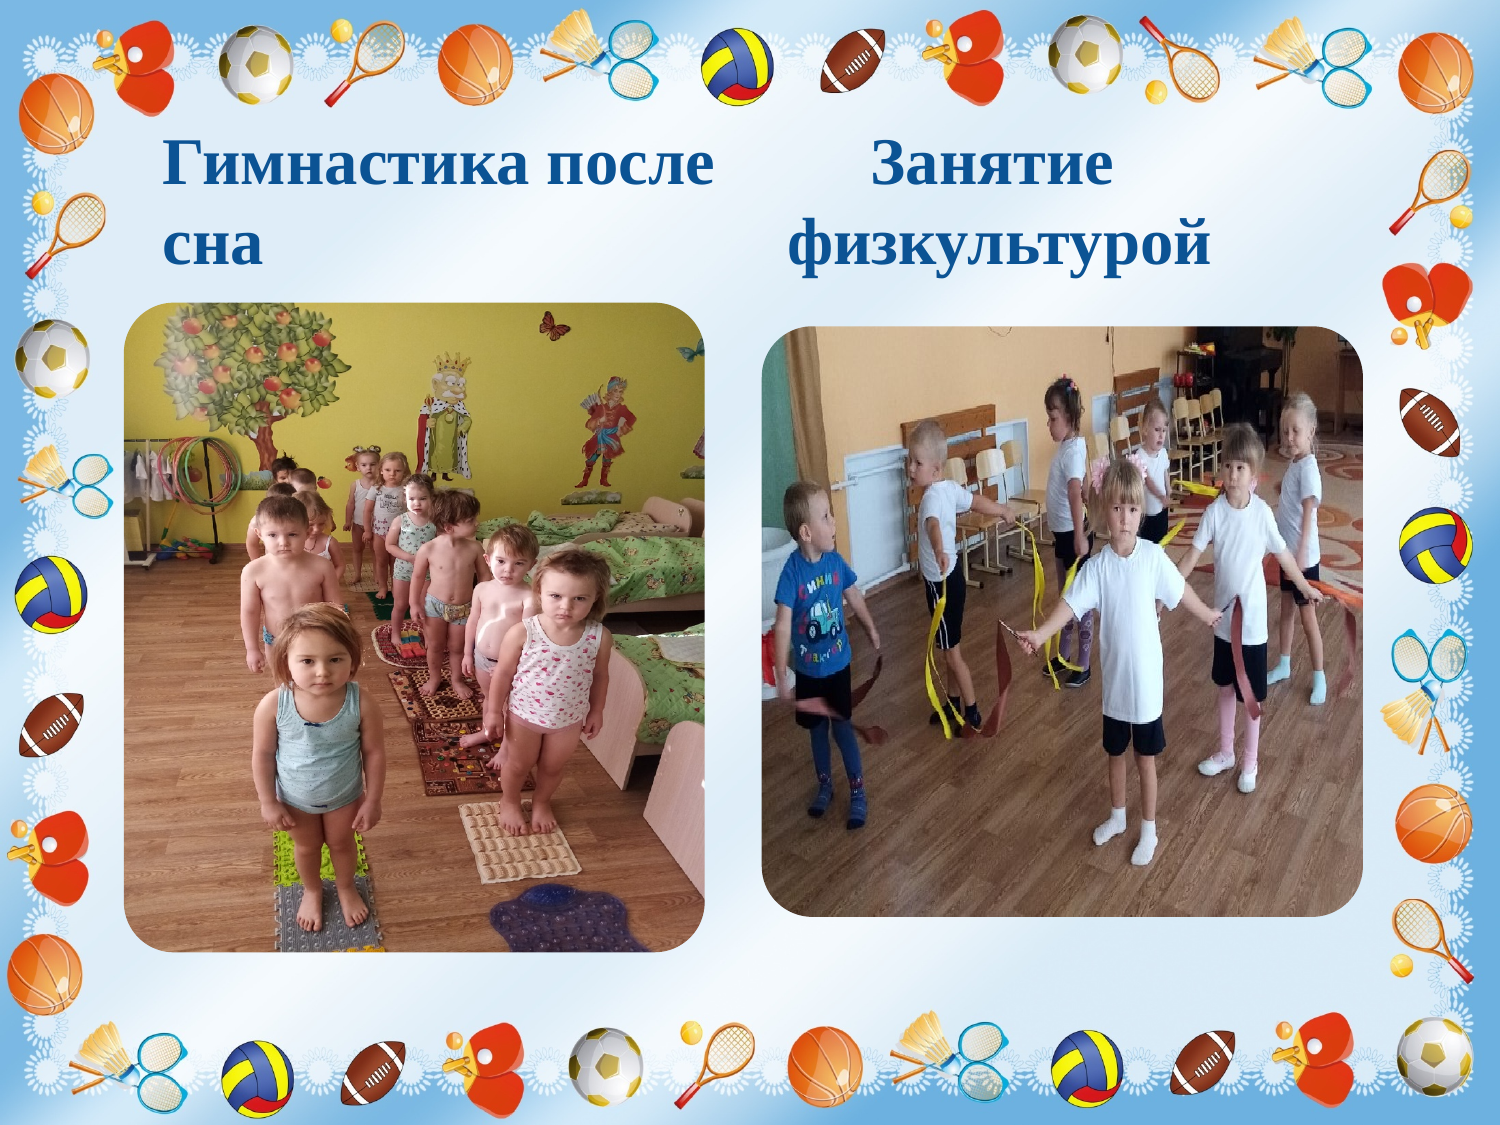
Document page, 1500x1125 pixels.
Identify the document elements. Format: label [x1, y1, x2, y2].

picture [0, 0, 1500, 1125]
list [123, 302, 705, 953]
